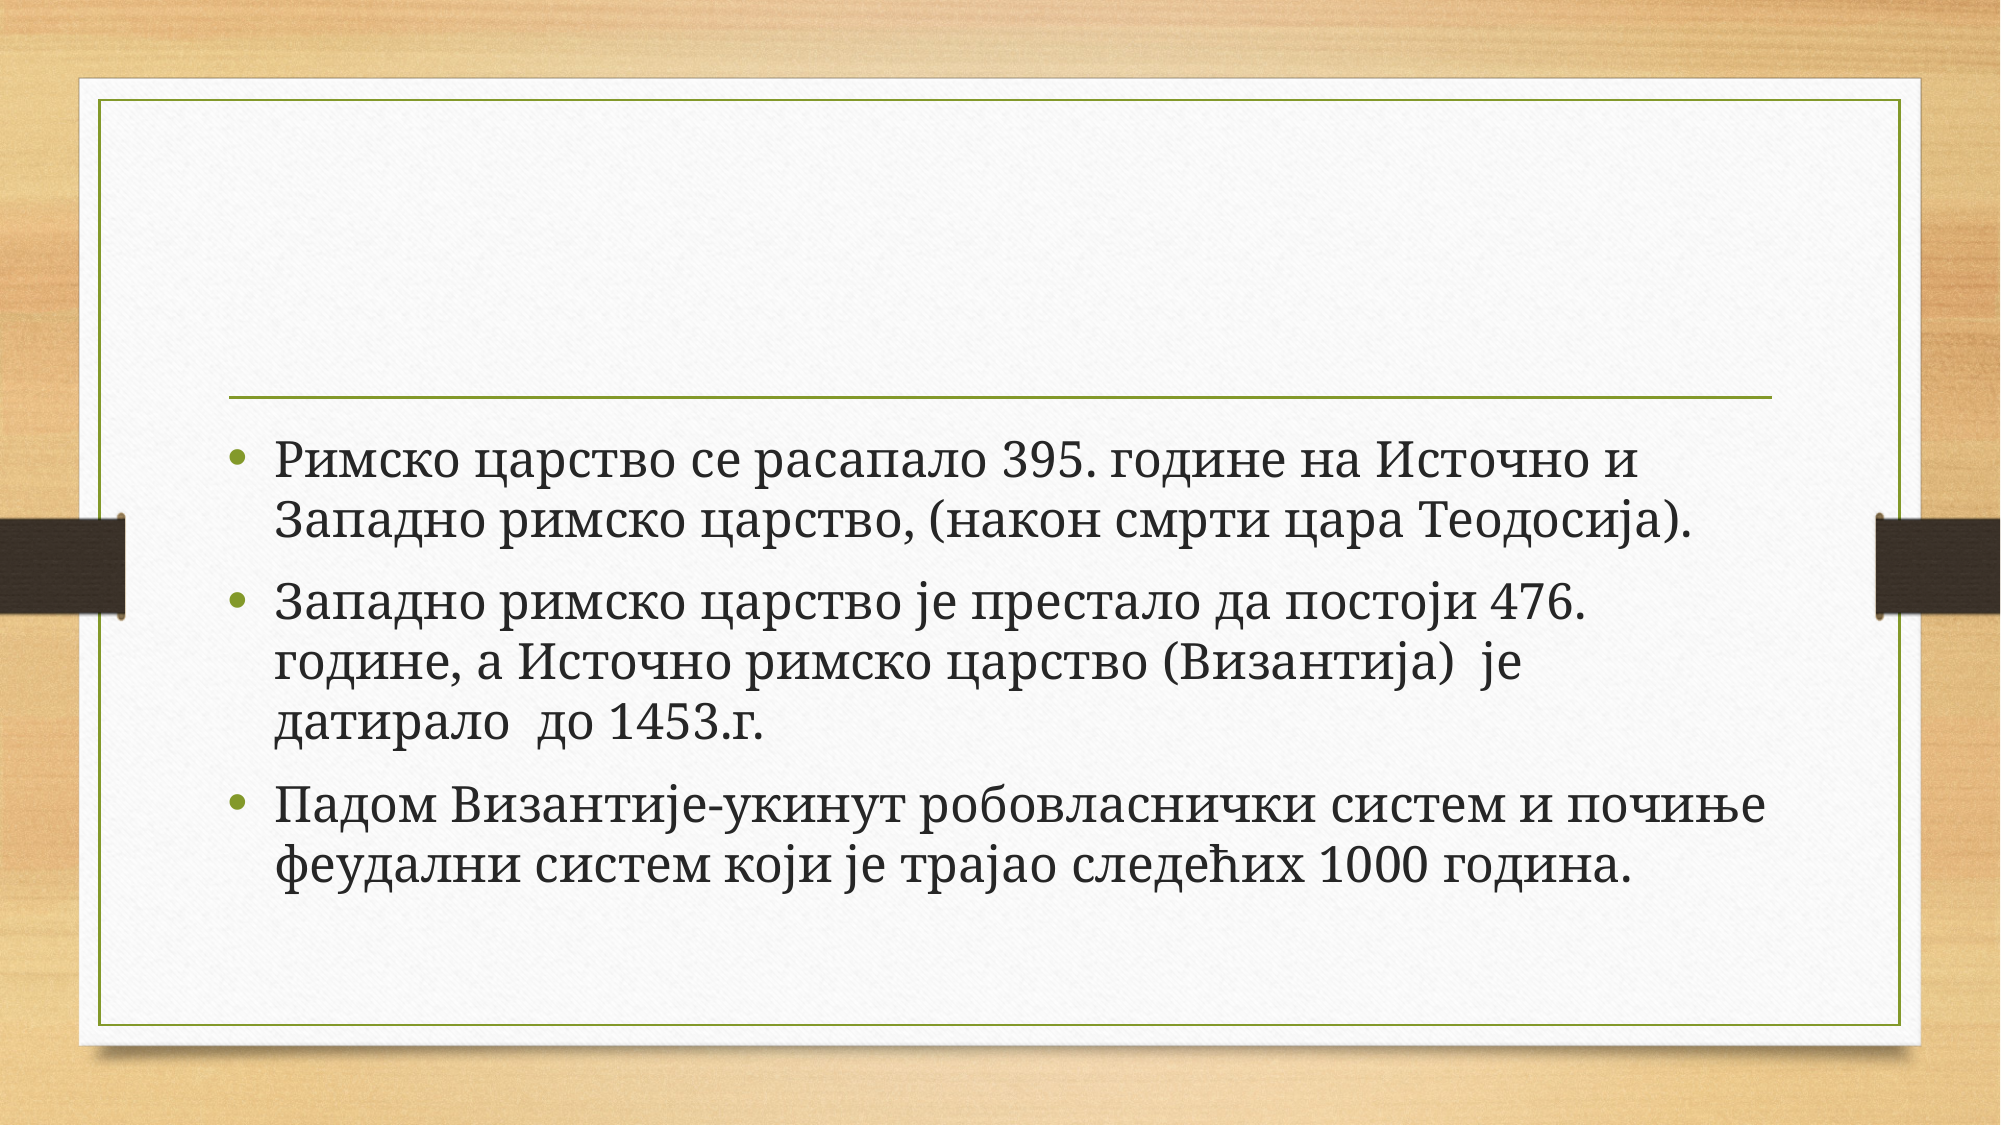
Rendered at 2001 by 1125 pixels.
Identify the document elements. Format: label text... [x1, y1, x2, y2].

list Римско царство се расапало 395. године на Источно и Западно римско царство, (након смрти цара Теодосија). Западно римско царство је престало да постоји 476. године, а Источно римско царство (Византија) је датирало до 1453.г. Падом Византије-укинут робовласнички систем и почиње феудални систем који је трајао следећих 1000 година. [212, 419, 1788, 964]
picture [0, 0, 2001, 1125]
